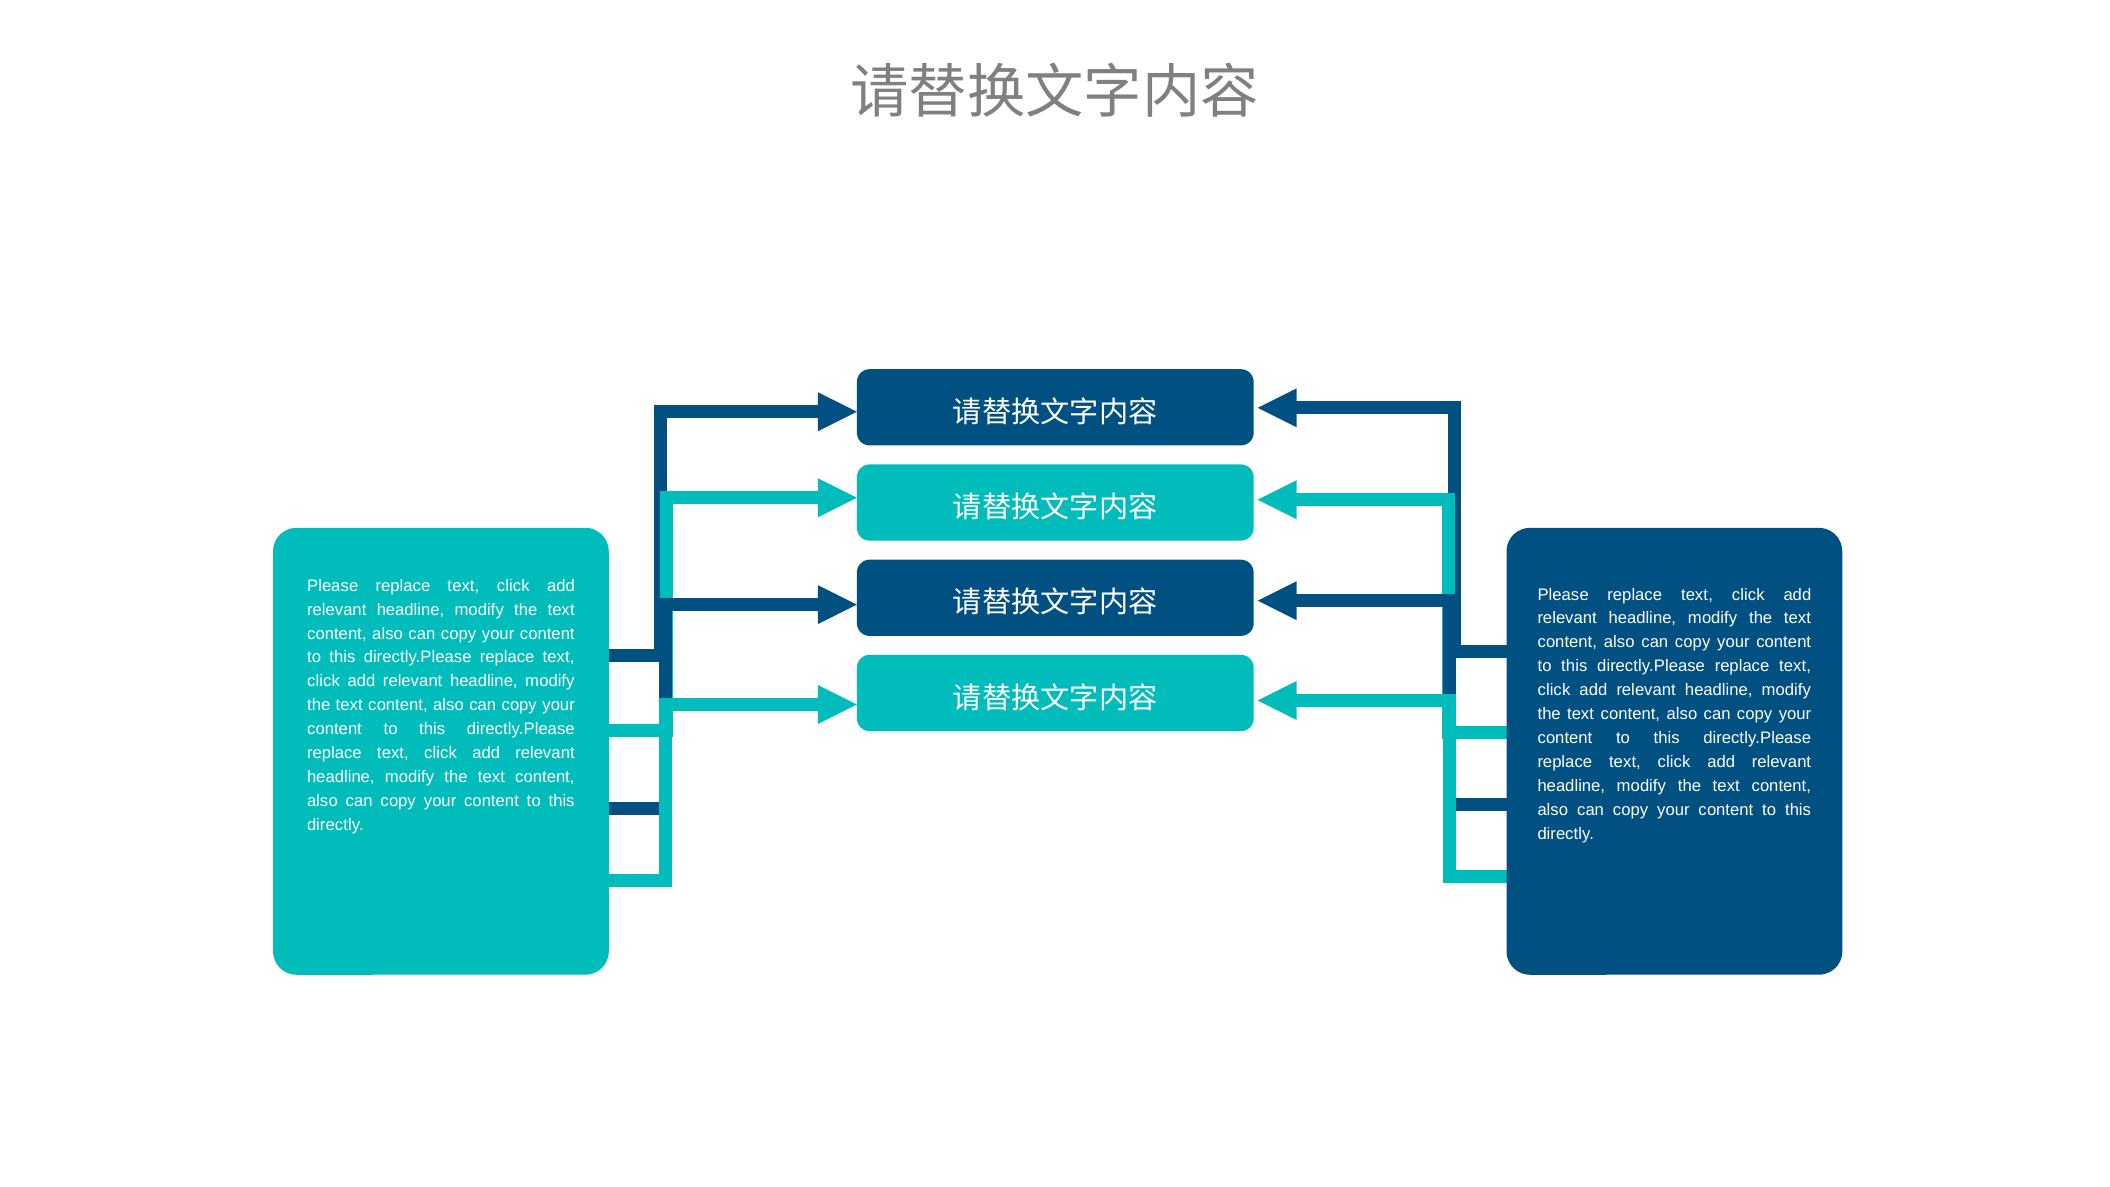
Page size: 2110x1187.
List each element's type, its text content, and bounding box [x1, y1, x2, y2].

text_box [1257, 600, 1506, 700]
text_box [609, 704, 857, 881]
text_box 请替换文字内容 [857, 558, 1255, 637]
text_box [1257, 700, 1506, 877]
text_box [463, 411, 857, 527]
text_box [1257, 499, 1640, 600]
text_box 请替换文字内容 [855, 368, 1255, 447]
text_box 请替换文字内容 [857, 653, 1255, 733]
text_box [1506, 527, 1843, 975]
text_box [609, 604, 857, 704]
text_box 请替换文字内容 [820, 32, 1289, 124]
text_box 请替换文字内容 [857, 463, 1255, 542]
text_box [475, 497, 857, 604]
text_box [273, 527, 609, 975]
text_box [1257, 407, 1651, 527]
